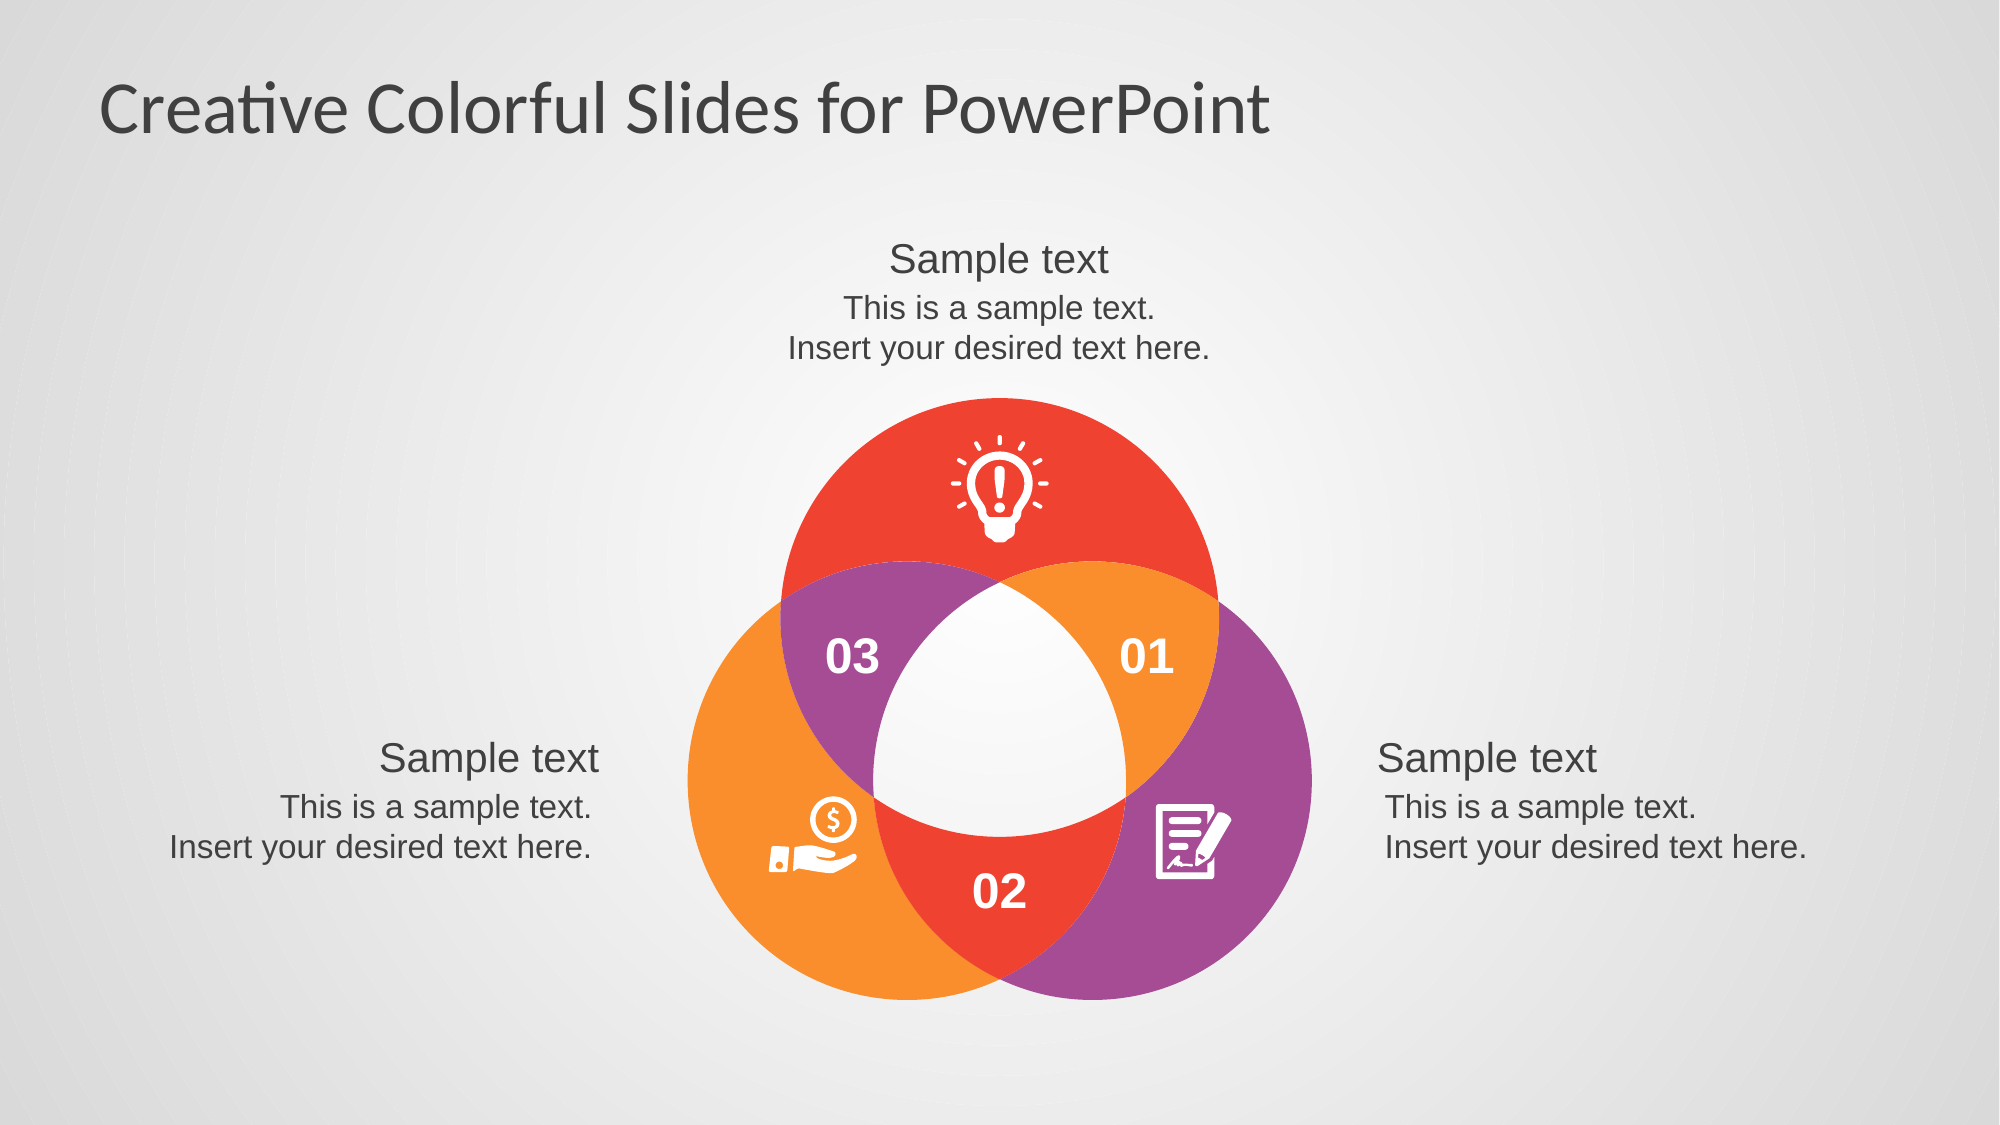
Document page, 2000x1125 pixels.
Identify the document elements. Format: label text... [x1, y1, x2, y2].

text_box Sample text [765, 224, 1233, 290]
text_box Sample text [1362, 723, 1830, 789]
text_box Sample text [146, 723, 614, 789]
text_box This is a sample text. Insert your desired text here. [1369, 789, 1824, 873]
text_box This is a sample text. Insert your desired text here. [154, 789, 608, 873]
text_box This is a sample text. Insert your desired text here. [772, 290, 1227, 374]
title Creative Colorful Slides for PowerPoint [99, 45, 1900, 162]
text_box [687, 397, 1312, 1001]
